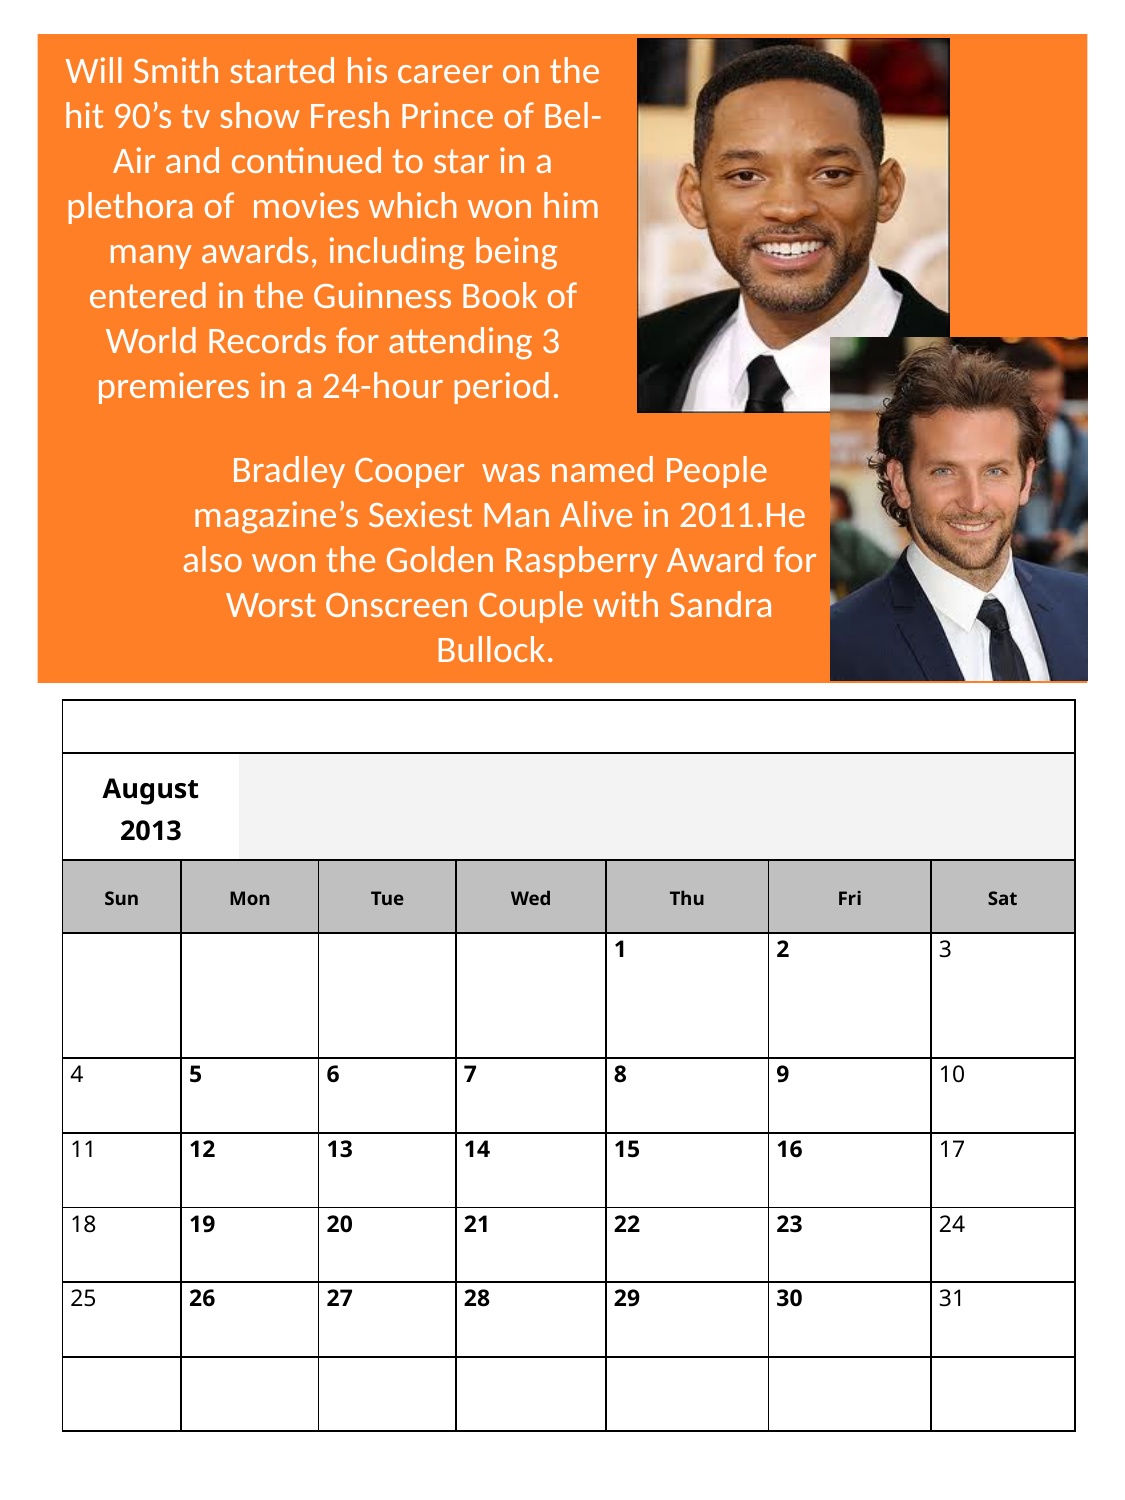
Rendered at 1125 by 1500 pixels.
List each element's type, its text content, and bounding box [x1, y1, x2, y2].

table_cell 14 [457, 1134, 605, 1207]
table_cell 21 [457, 1208, 605, 1281]
table_cell Sat [932, 861, 1074, 932]
table_cell 6 [319, 1059, 455, 1132]
table_cell 4 [63, 1059, 180, 1132]
picture [37, 33, 1088, 685]
table_cell [182, 1358, 318, 1430]
table_cell Mon [182, 861, 318, 932]
table_cell 12 [182, 1134, 318, 1207]
table_cell [63, 934, 180, 1057]
table_cell 15 [607, 1134, 768, 1207]
table_cell [607, 1358, 768, 1430]
table_cell [63, 1358, 180, 1430]
table_cell [239, 754, 1074, 859]
table_cell [182, 934, 318, 1057]
table_cell 3 [932, 934, 1074, 1057]
table_cell Wed [457, 861, 605, 932]
table_cell 10 [932, 1059, 1074, 1132]
table_header [239, 701, 1074, 752]
table_cell 19 [182, 1208, 318, 1281]
table_cell [457, 1358, 605, 1430]
table_cell 18 [63, 1208, 180, 1281]
table_cell [319, 1358, 455, 1430]
table_cell 25 [63, 1283, 180, 1356]
table_cell 24 [932, 1208, 1074, 1281]
table_cell 1 [607, 934, 768, 1057]
table_header [63, 701, 239, 752]
table_cell 9 [769, 1059, 930, 1132]
table_cell 16 [769, 1134, 930, 1207]
table_cell August 2013 [63, 754, 239, 859]
table_cell Thu [607, 861, 768, 932]
table_cell [319, 934, 455, 1057]
table_cell 31 [932, 1283, 1074, 1356]
table_cell 17 [932, 1134, 1074, 1207]
table_cell [457, 934, 605, 1057]
table_cell 27 [319, 1283, 455, 1356]
table_cell 23 [769, 1208, 930, 1281]
table_cell 11 [63, 1134, 180, 1207]
table_cell 22 [607, 1208, 768, 1281]
table_cell 30 [769, 1283, 930, 1356]
table_cell Fri [769, 861, 930, 932]
table_cell Sun [63, 861, 180, 932]
table_cell 29 [607, 1283, 768, 1356]
table_cell [769, 1358, 930, 1430]
table_cell 13 [319, 1134, 455, 1207]
table_cell 8 [607, 1059, 768, 1132]
table_cell Tue [319, 861, 455, 932]
table_cell 5 [182, 1059, 318, 1132]
table_cell 7 [457, 1059, 605, 1132]
table_cell [932, 1358, 1074, 1430]
table_cell 2 [769, 934, 930, 1057]
table_cell 20 [319, 1208, 455, 1281]
table_cell 28 [457, 1283, 605, 1356]
table_cell 26 [182, 1283, 318, 1356]
